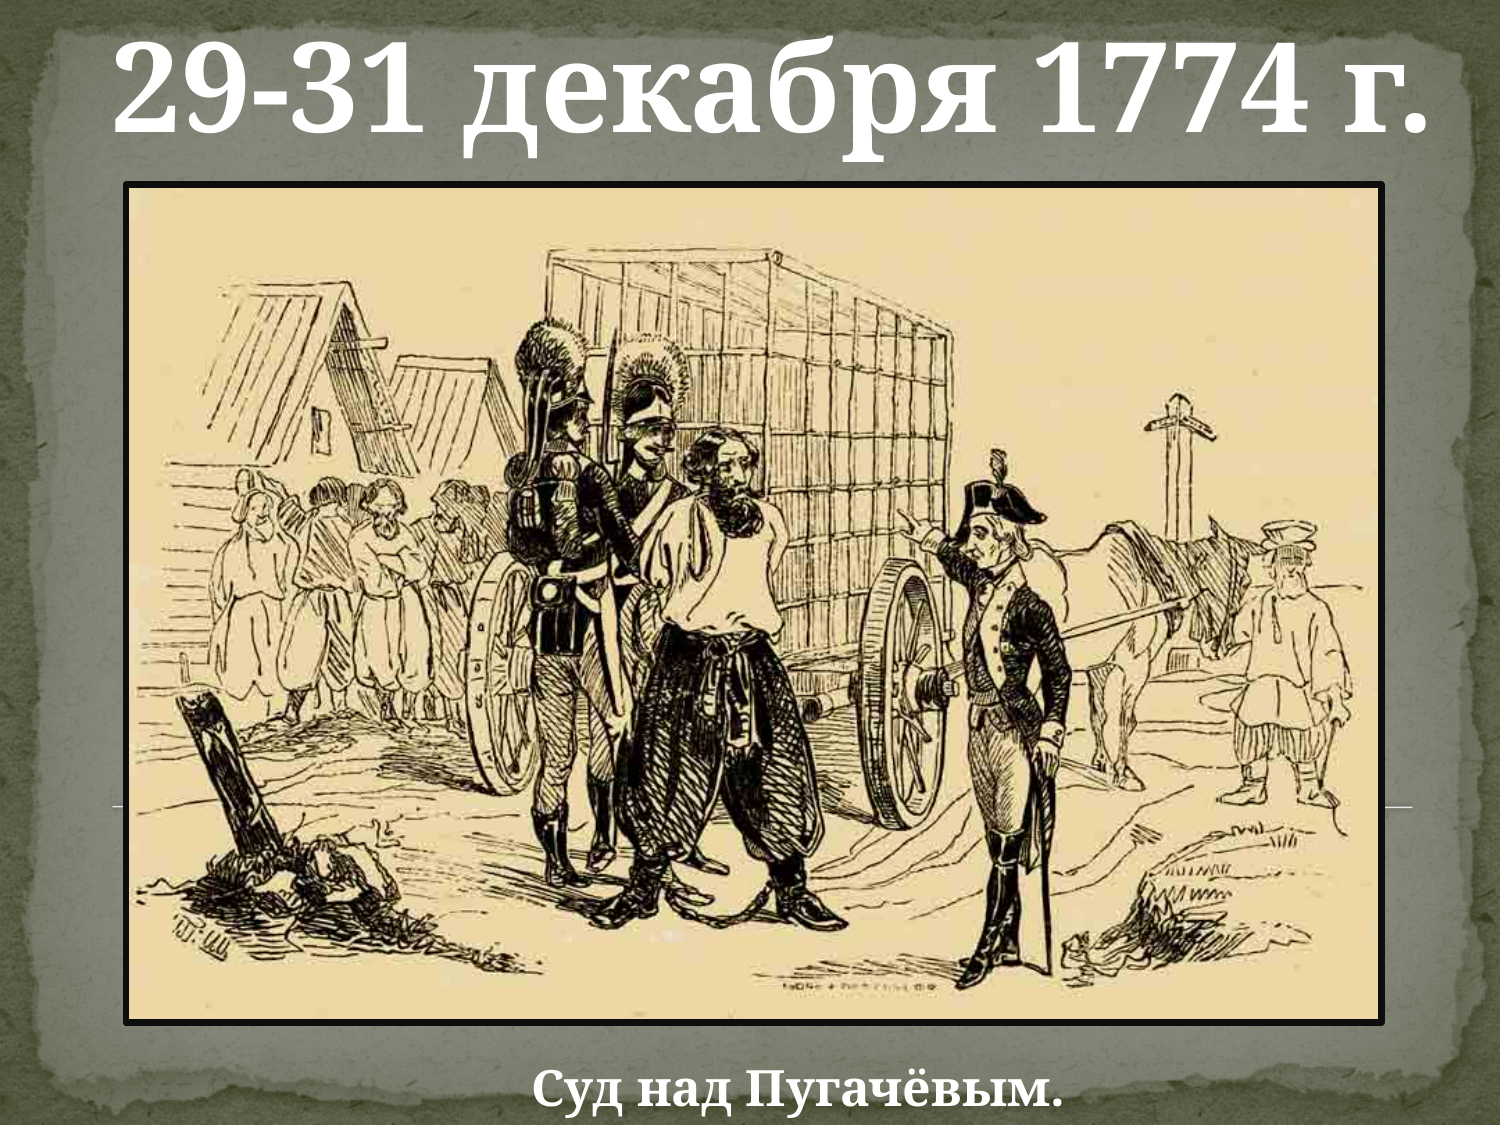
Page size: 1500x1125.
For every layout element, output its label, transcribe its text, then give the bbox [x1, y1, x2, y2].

picture [129, 188, 1380, 1021]
text_box Суд над Пугачёвым. [516, 1049, 1081, 1124]
text_box 29-31 декабря 1774 г. [96, 0, 1451, 165]
